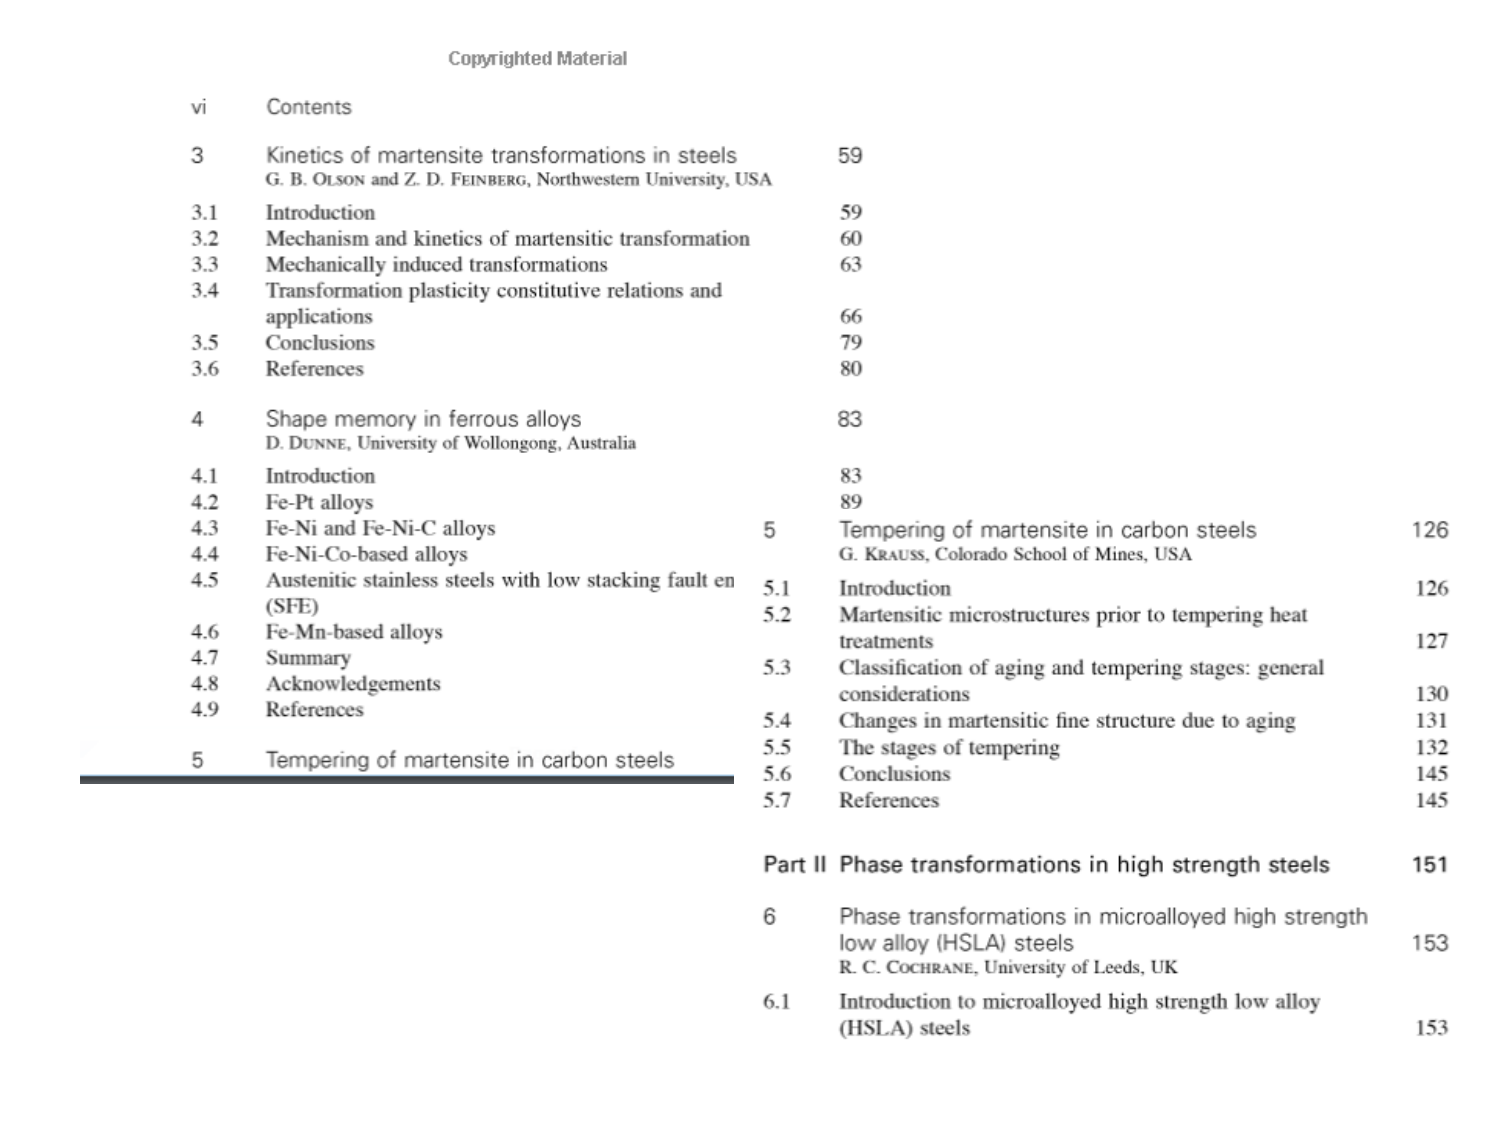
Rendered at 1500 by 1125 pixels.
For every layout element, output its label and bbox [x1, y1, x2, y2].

picture [80, 30, 1500, 1059]
